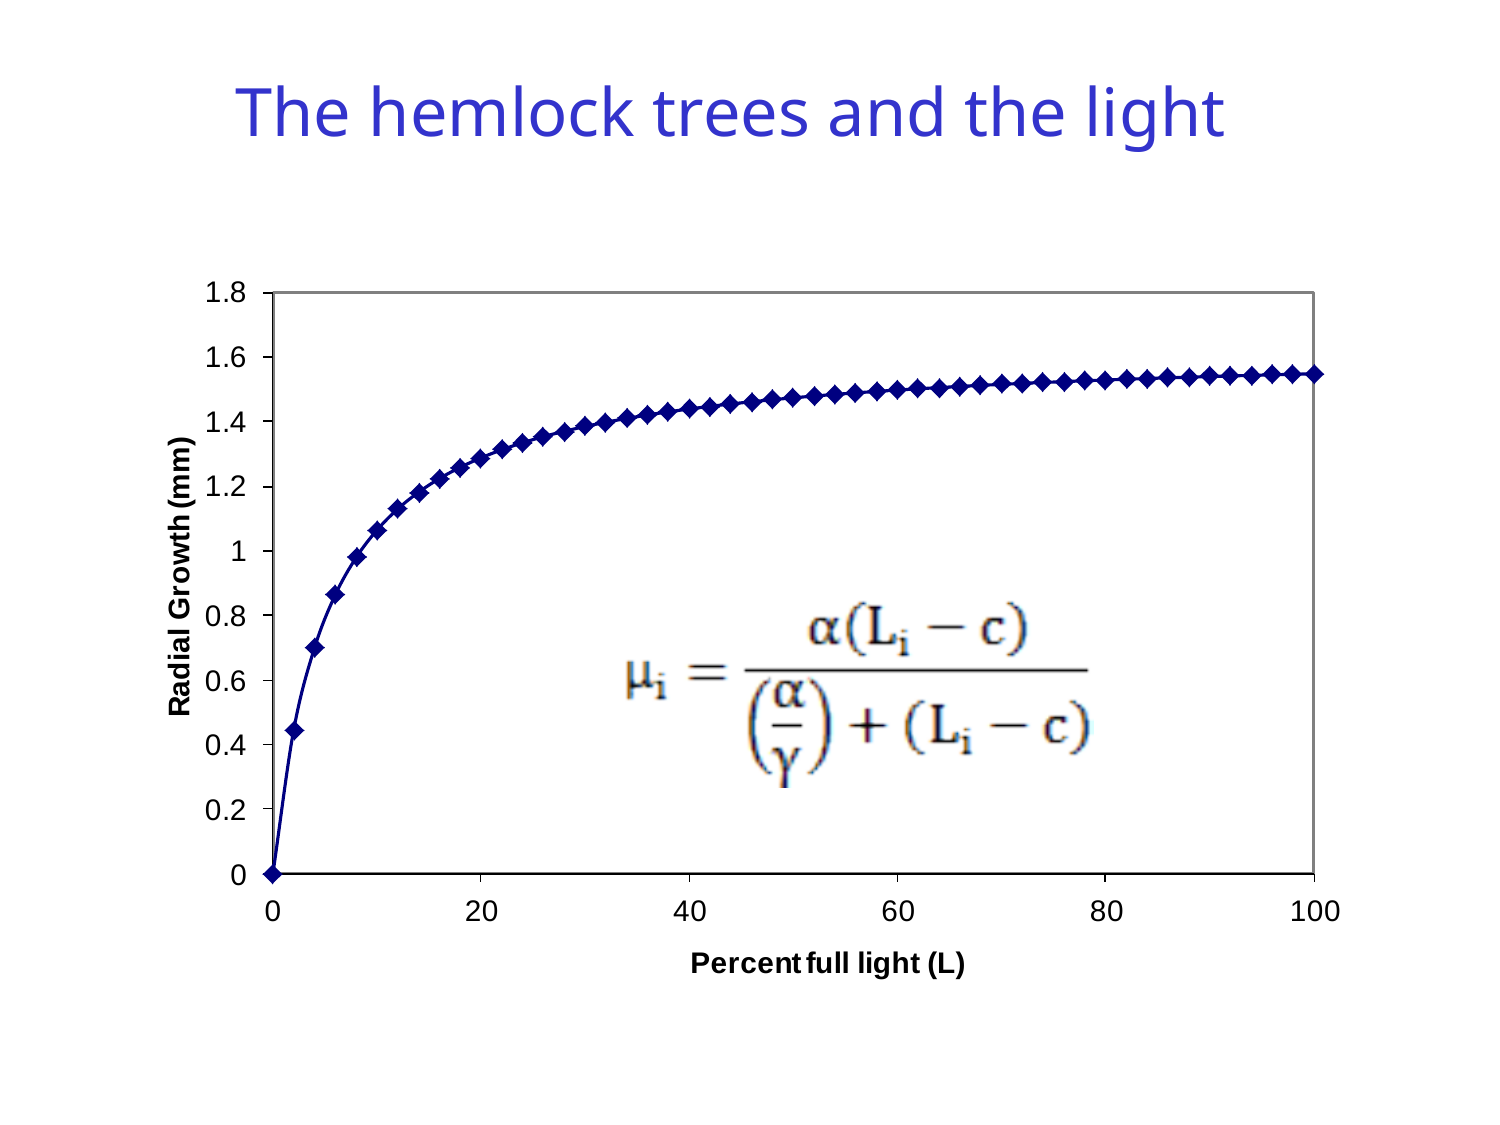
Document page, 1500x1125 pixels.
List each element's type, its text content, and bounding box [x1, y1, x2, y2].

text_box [124, 237, 1372, 1019]
picture [624, 599, 1094, 788]
text_box The hemlock trees and the light [220, 62, 1242, 158]
